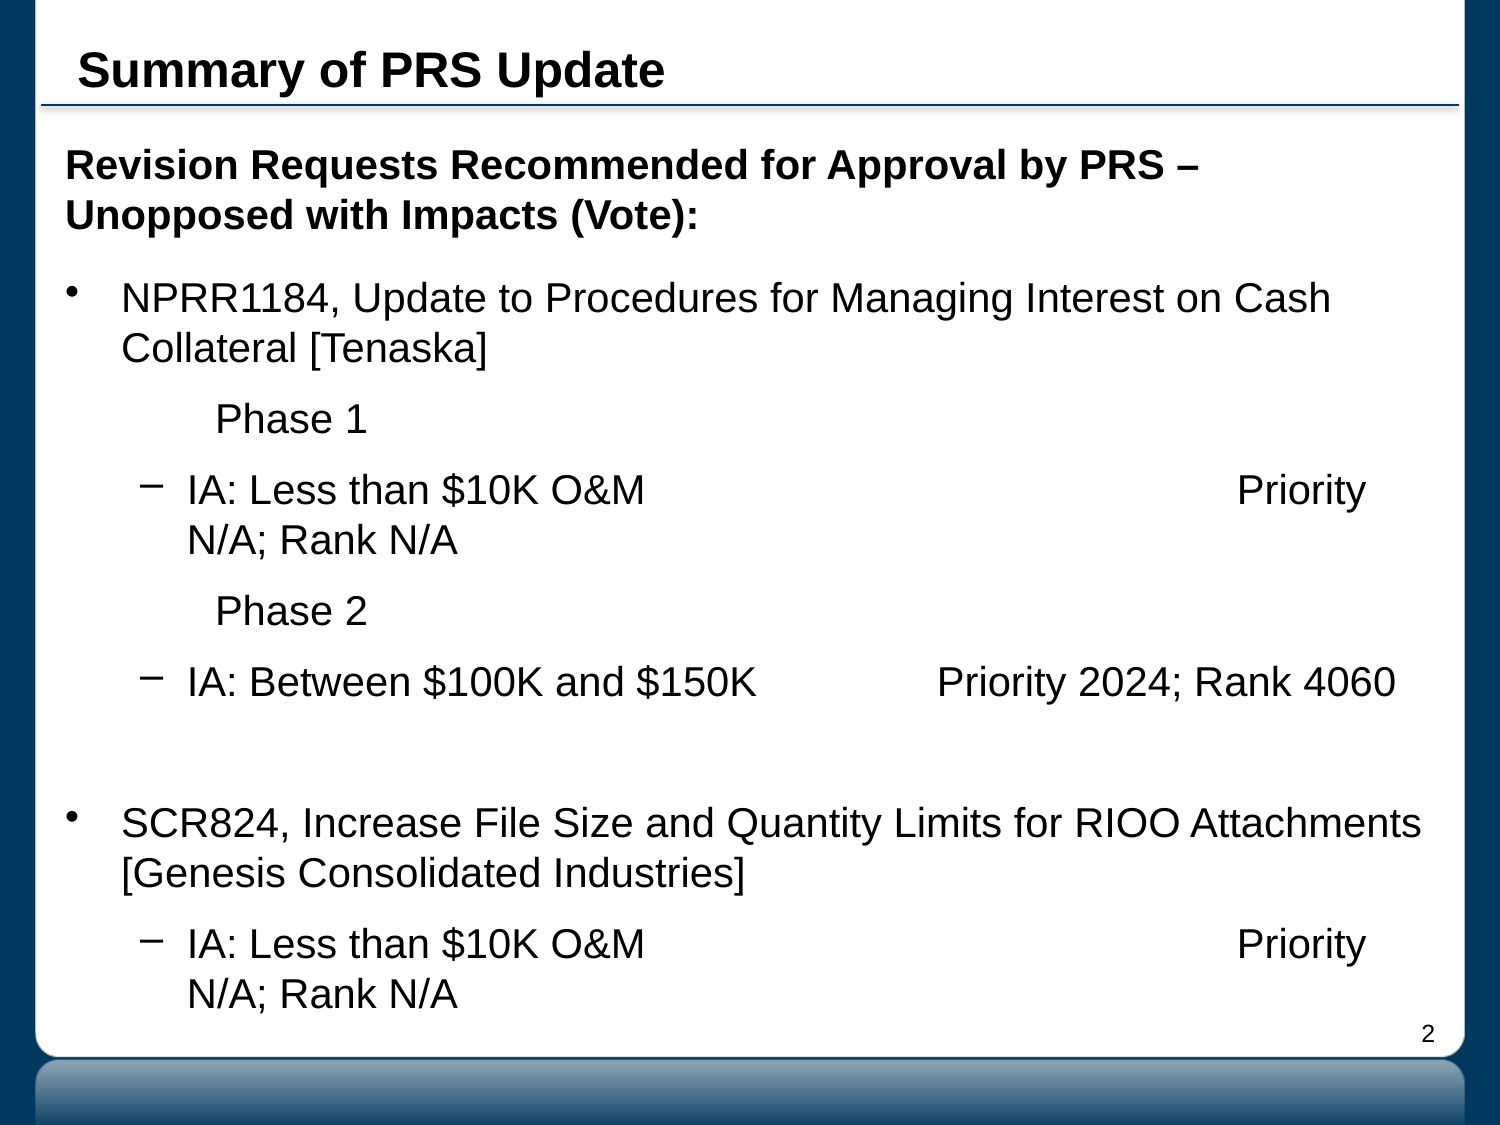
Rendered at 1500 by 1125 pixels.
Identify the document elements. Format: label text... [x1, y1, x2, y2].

text_box Revision Requests Recommended for Approval by PRS – Unopposed with Impacts (Vote): NPRR1184, Update to Procedures for Managing Interest on Cash Collateral [Tenaska] Phase 1 IA: Less than $10K O&M Priority N/A; Rank N/A Phase 2 IA: Between $100K and $150K Priority 2024; Rank 4060 SCR824, Increase File Size and Quantity Limits for RIOO Attachments [Genesis Consolidated Industries] IA: Less than $10K O&M Priority N/A; Rank N/A [50, 130, 1450, 1049]
picture [35, 0, 1465, 1125]
title Summary of PRS Update [62, 29, 1450, 106]
